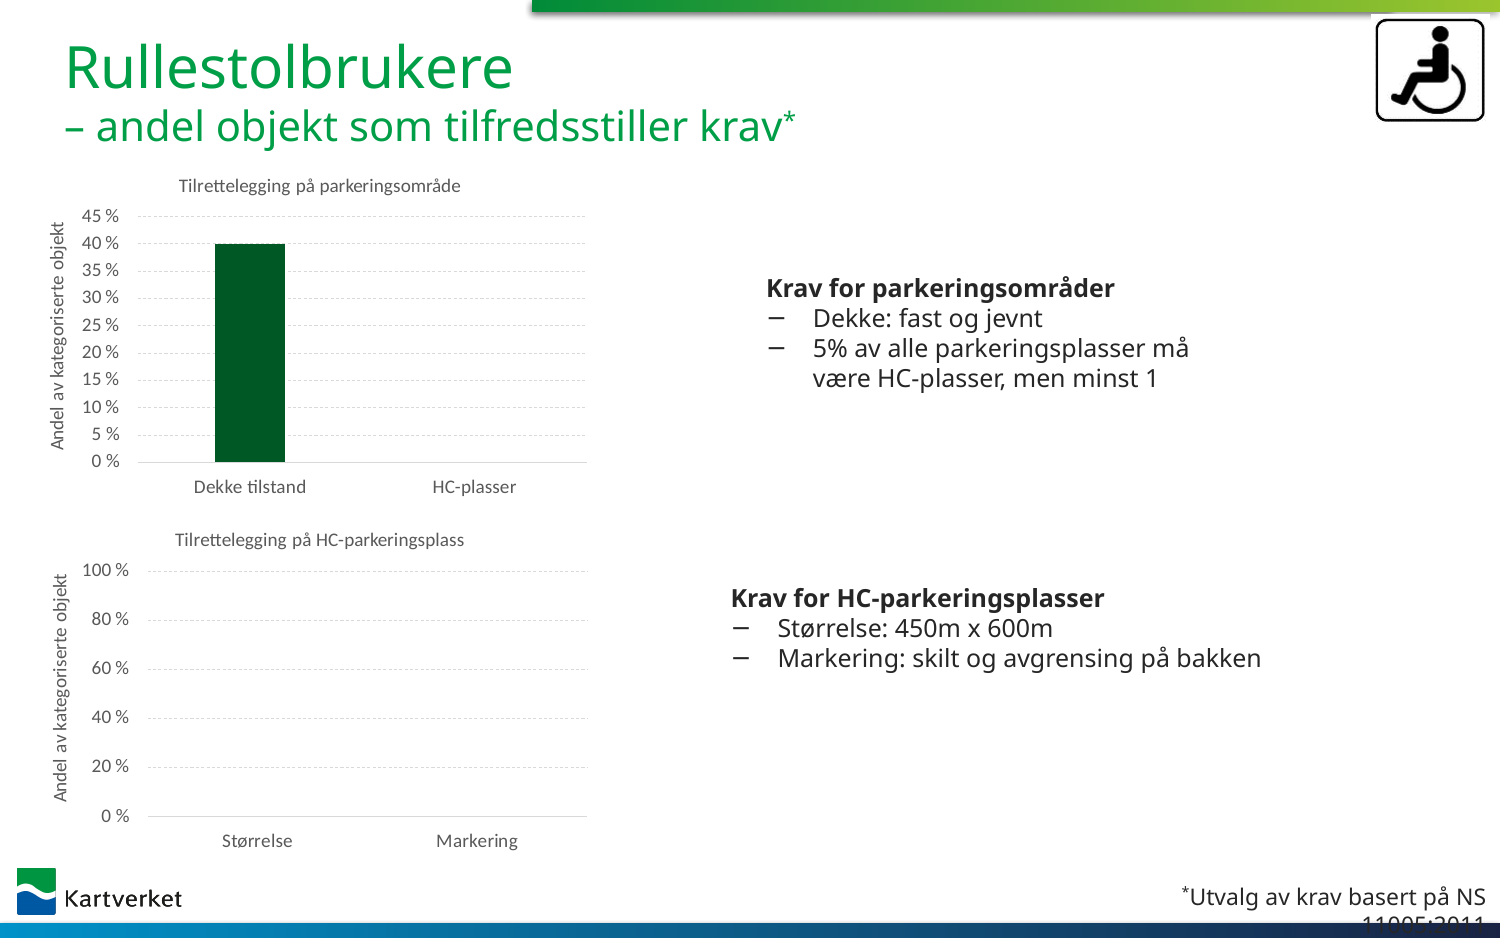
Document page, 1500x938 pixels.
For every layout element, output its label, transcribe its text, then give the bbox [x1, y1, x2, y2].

picture [41, 166, 598, 505]
text_box Krav for parkeringsområder Dekke: fast og jevnt 5% av alle parkeringsplasser må være HC-plasser, men minst 1 [751, 264, 1232, 400]
picture [41, 520, 598, 859]
text_box Krav for HC-parkeringsplasser Størrelse: 450m x 600m Markering: skilt og avgrensing på bakken [715, 574, 1278, 680]
picture [1371, 13, 1491, 127]
text_box *Utvalg av krav basert på NS 11005:2011 [1068, 873, 1500, 938]
text_box Rullestolbrukere – andel objekt som tilfredsstiller krav* [49, 23, 1431, 158]
